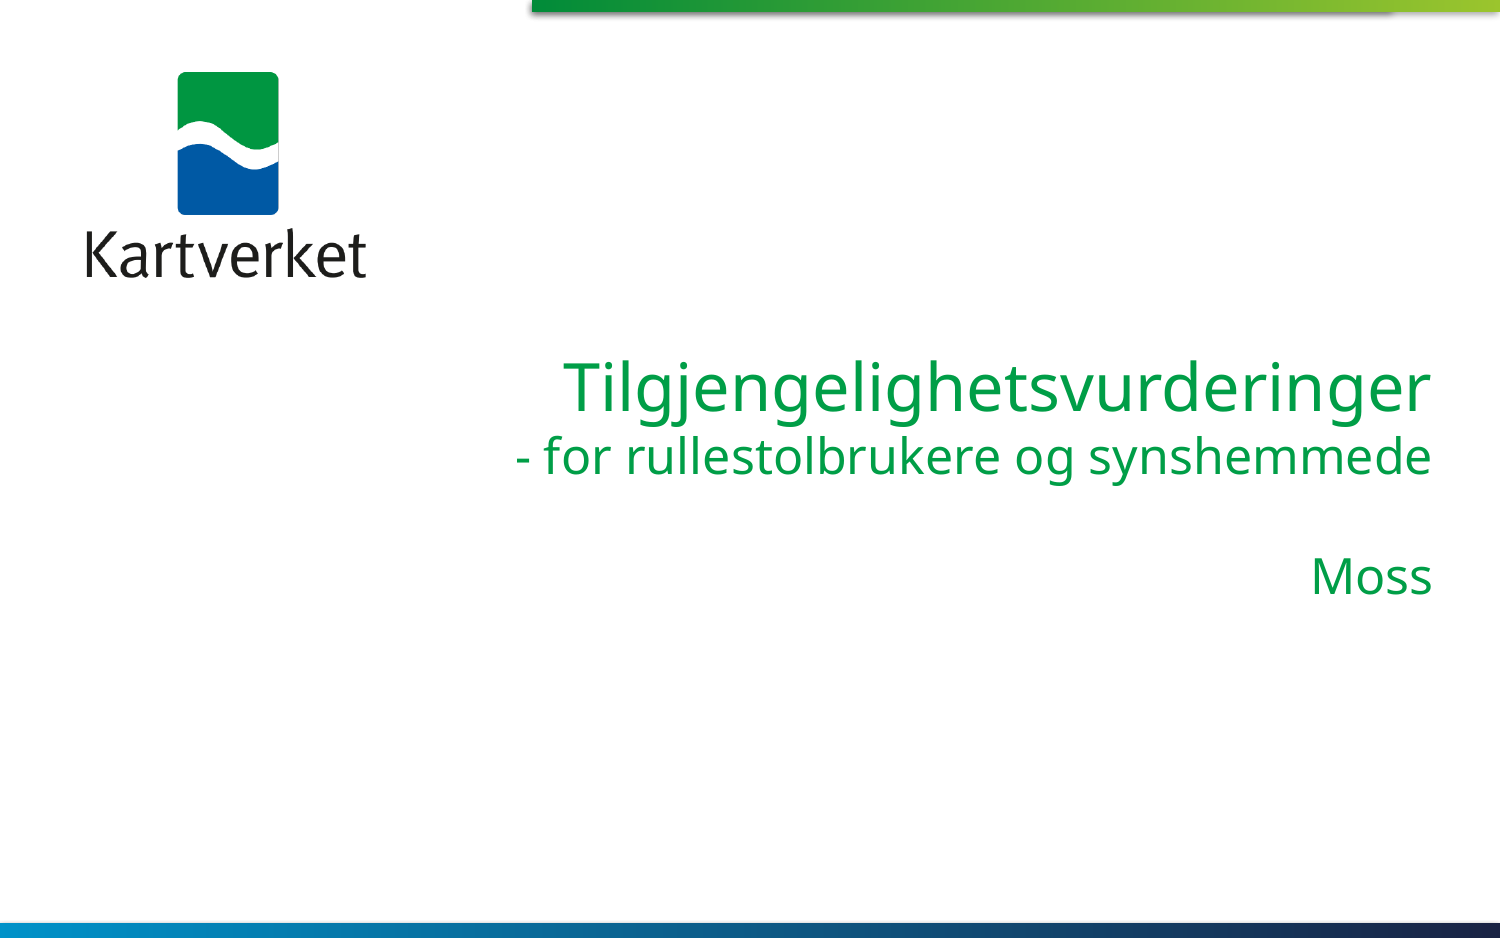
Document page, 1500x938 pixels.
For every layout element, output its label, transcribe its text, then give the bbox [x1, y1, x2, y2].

text_box Tilgjengelighetsvurderinger - for rullestolbrukere og synshemmede Moss [66, 337, 1449, 613]
